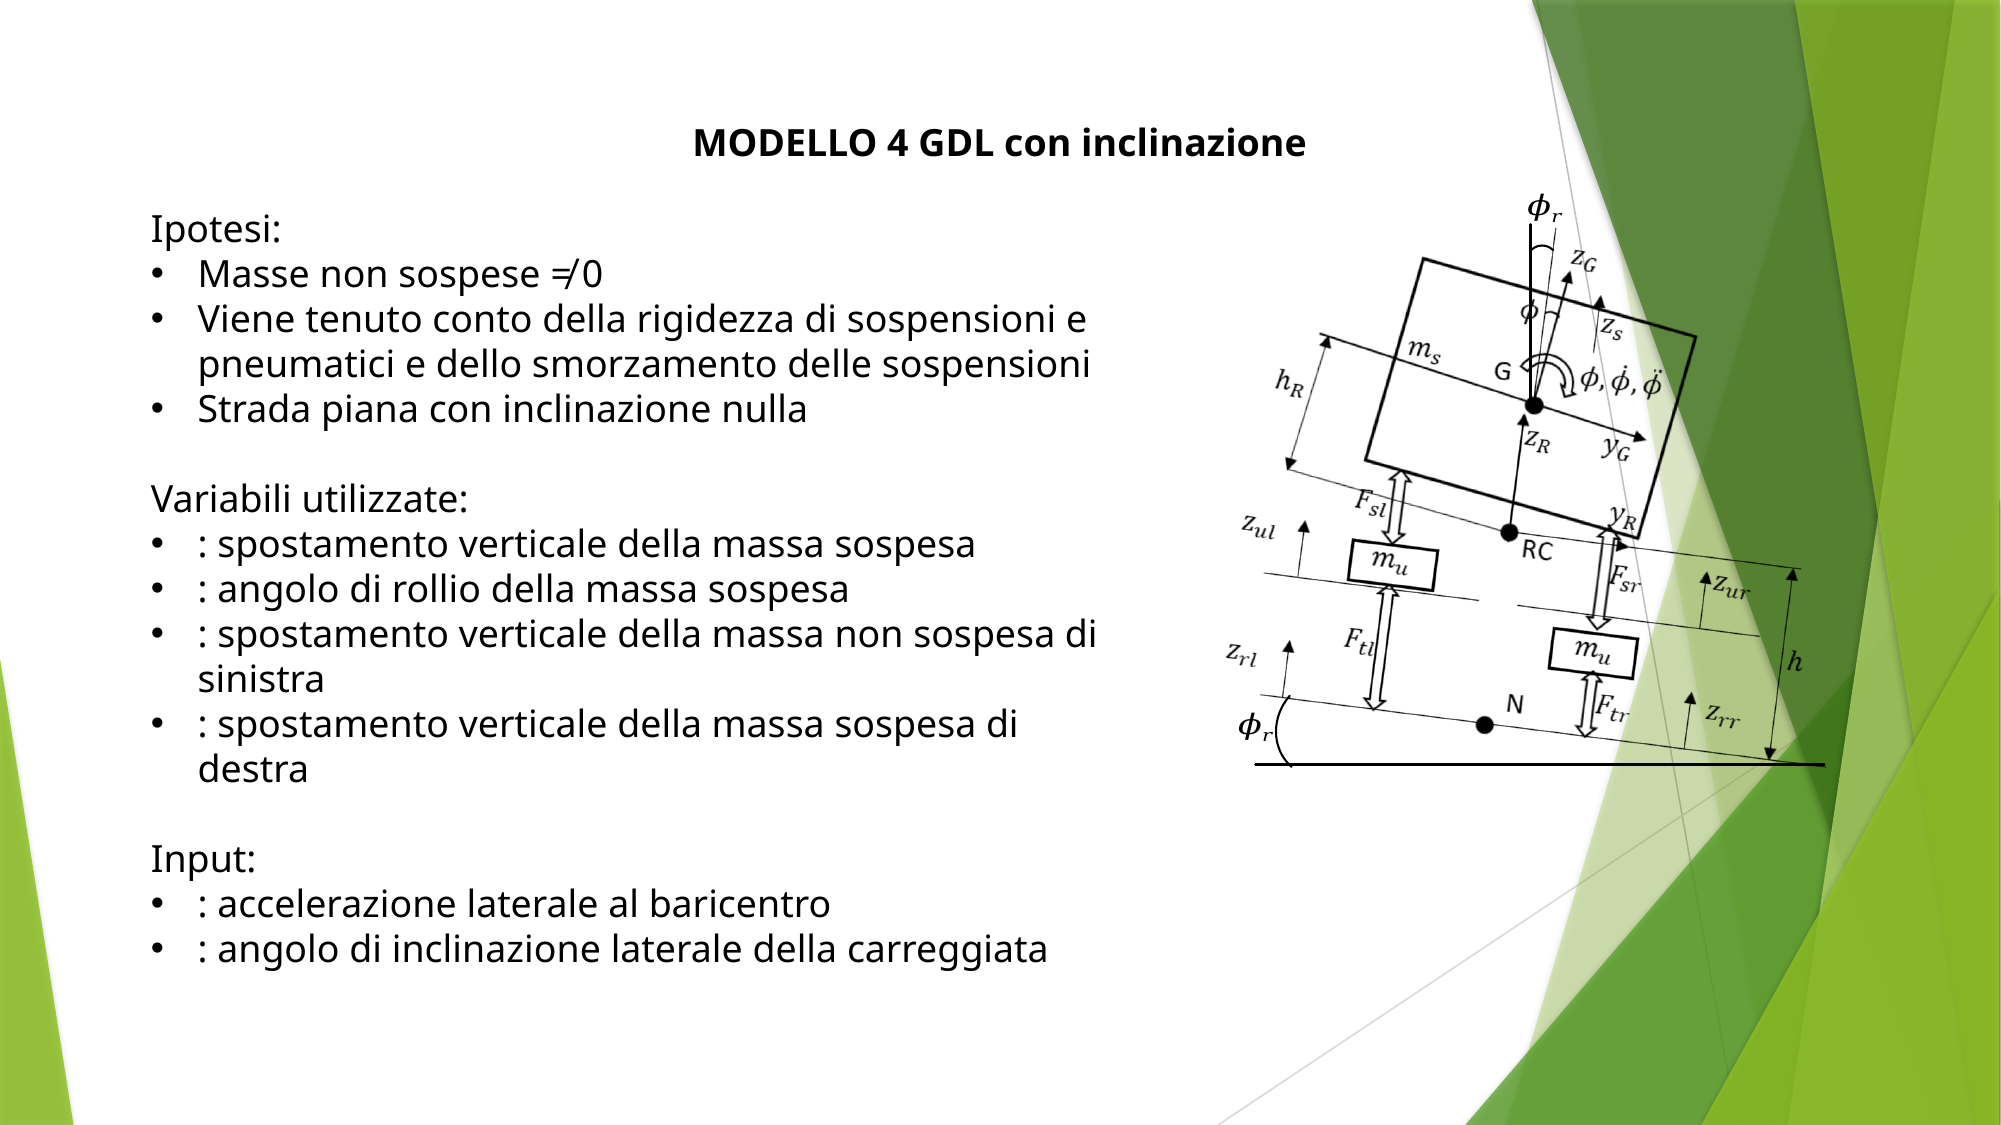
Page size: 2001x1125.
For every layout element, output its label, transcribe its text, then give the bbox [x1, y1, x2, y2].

picture [1212, 192, 1890, 780]
text_box MODELLO 4 GDL con inclinazione [677, 111, 1323, 172]
text_box [1279, 752, 1305, 763]
